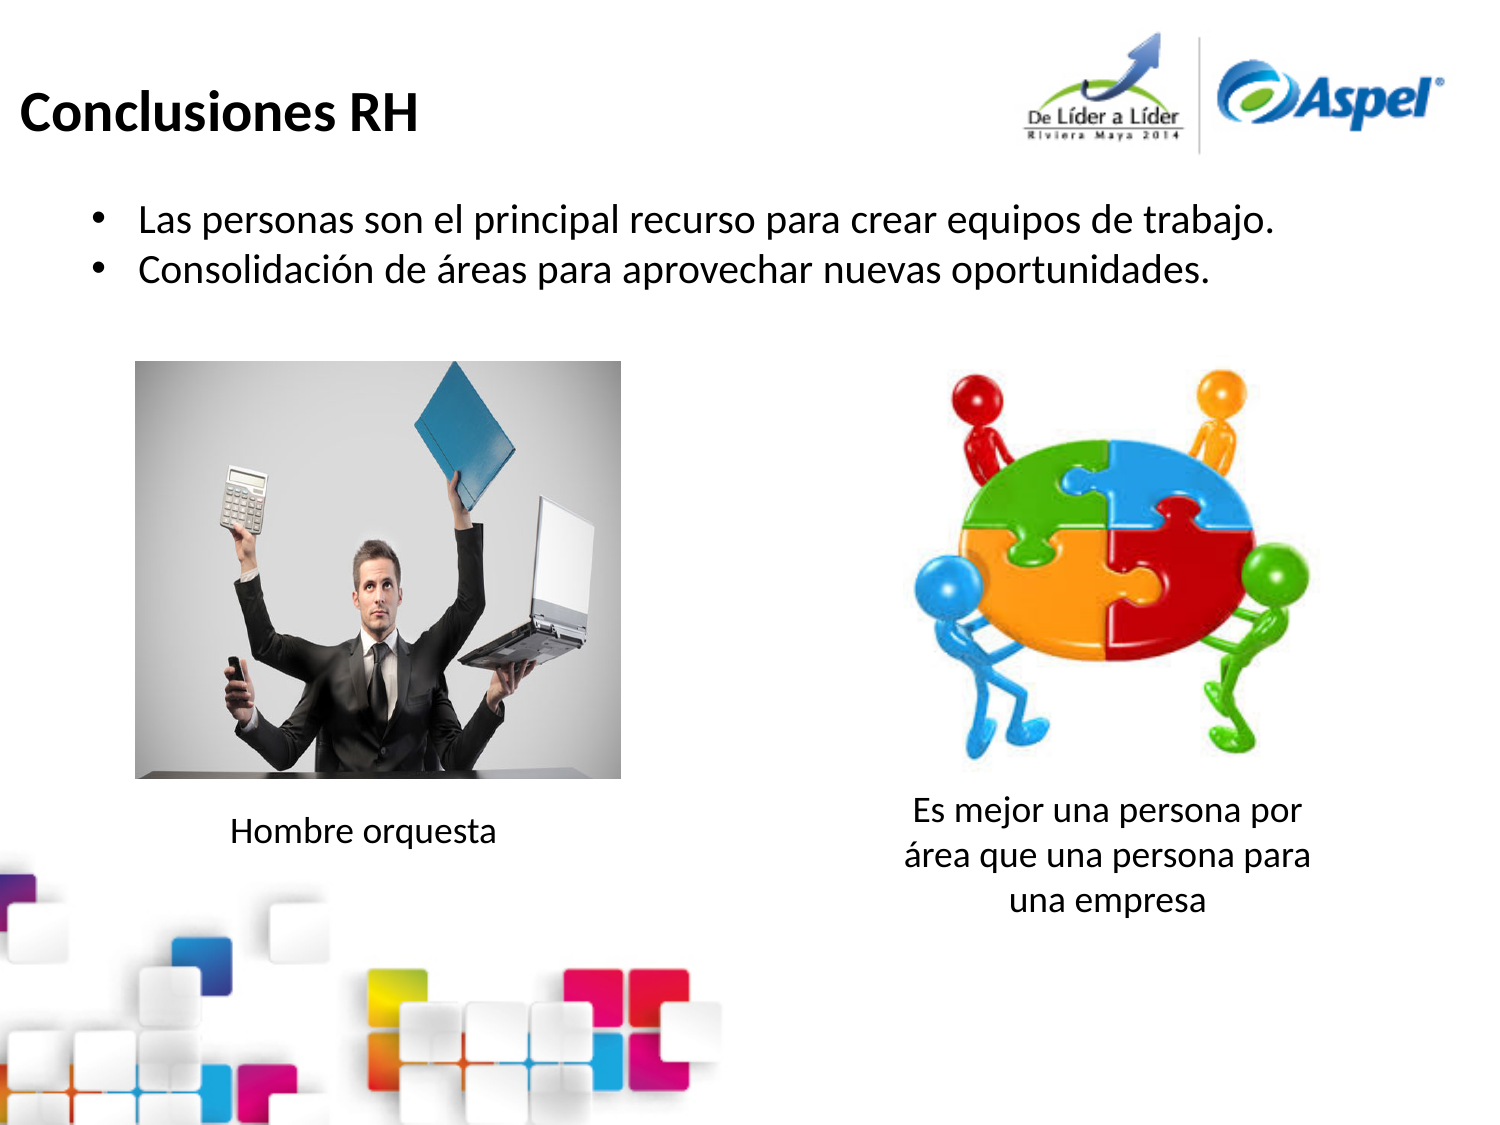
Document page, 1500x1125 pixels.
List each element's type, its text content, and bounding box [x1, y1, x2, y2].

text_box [879, 355, 1337, 929]
text_box Las personas son el principal recurso para crear equipos de trabajo. Consolidación de áreas para aprovechar nuevas oportunidades. [76, 184, 1400, 490]
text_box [135, 361, 622, 860]
title Conclusiones RH [5, 42, 999, 174]
picture [0, 0, 1500, 1125]
